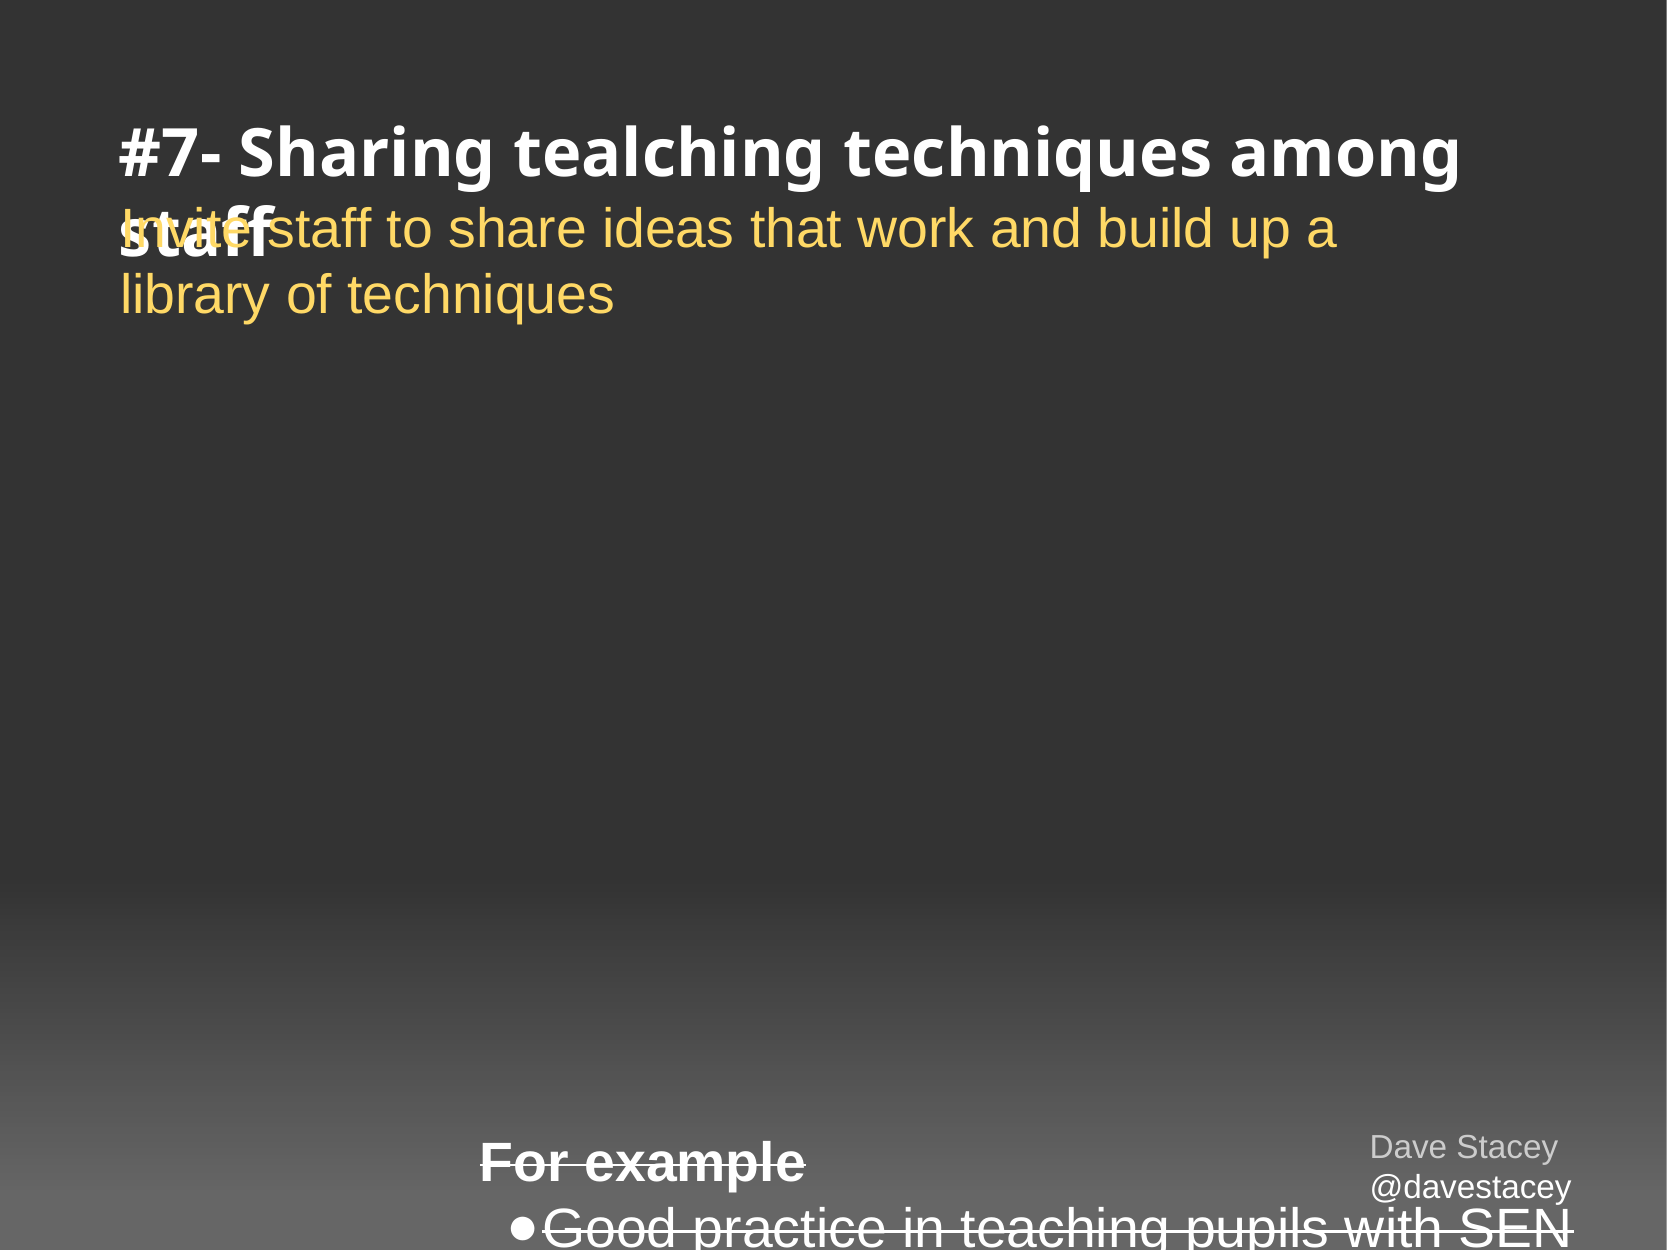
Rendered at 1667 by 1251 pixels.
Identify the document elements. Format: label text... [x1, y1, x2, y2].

text_box #7- Sharing tealching techniques among staff [112, 103, 1574, 214]
text_box Invite staff to share ideas that work and build up a library of techniques [113, 185, 1472, 330]
text_box For example Good practice in teaching pupils with SEN Ideas for stretching the most able Ways of integrating thinking skills / MIs into lessons Advantages Easy access to staff when it's convenient to them Quickly builds into a valuable resource Some staff will contribute and this builds shared sense of ownership [473, 1119, 1667, 1250]
text_box Dave Stacey @davestacey [1363, 1119, 1621, 1230]
picture [0, 0, 1667, 1250]
